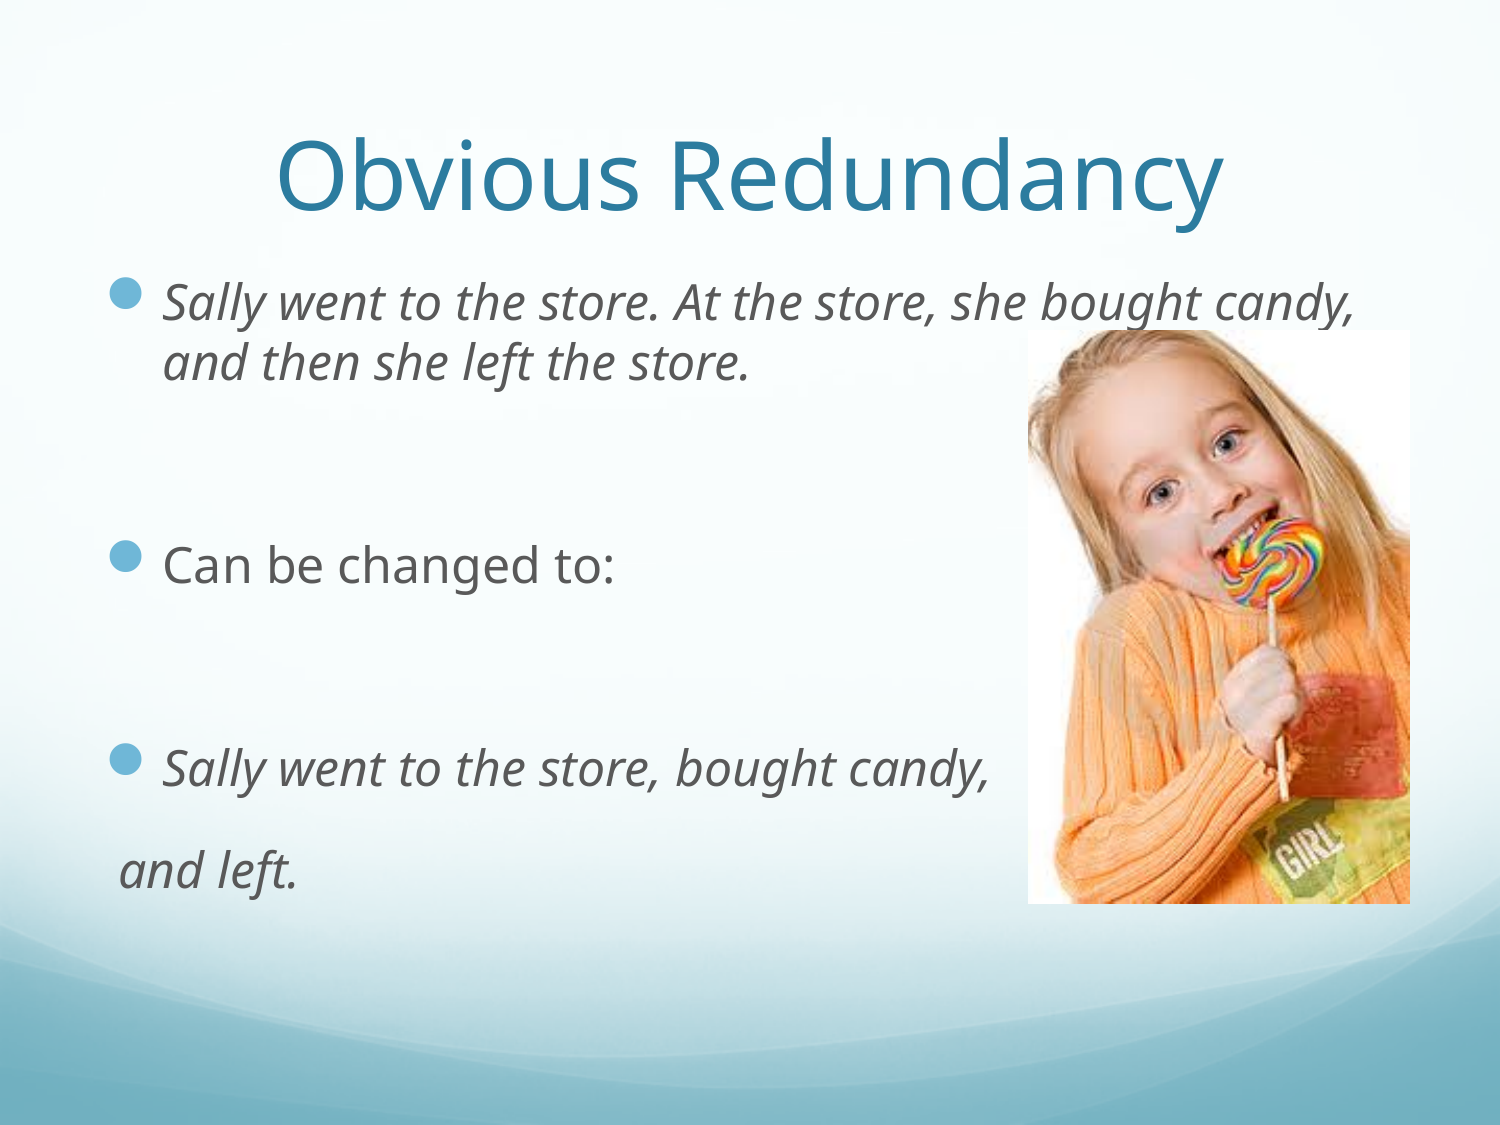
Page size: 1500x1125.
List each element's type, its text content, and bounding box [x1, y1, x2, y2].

picture [1027, 329, 1410, 904]
list Sally went to the store. At the store, she bought candy, and then she left the store. Can be changed to: Sally went to the store, bought candy, and left. [90, 262, 1410, 975]
title Obvious Redundancy [90, 17, 1410, 237]
